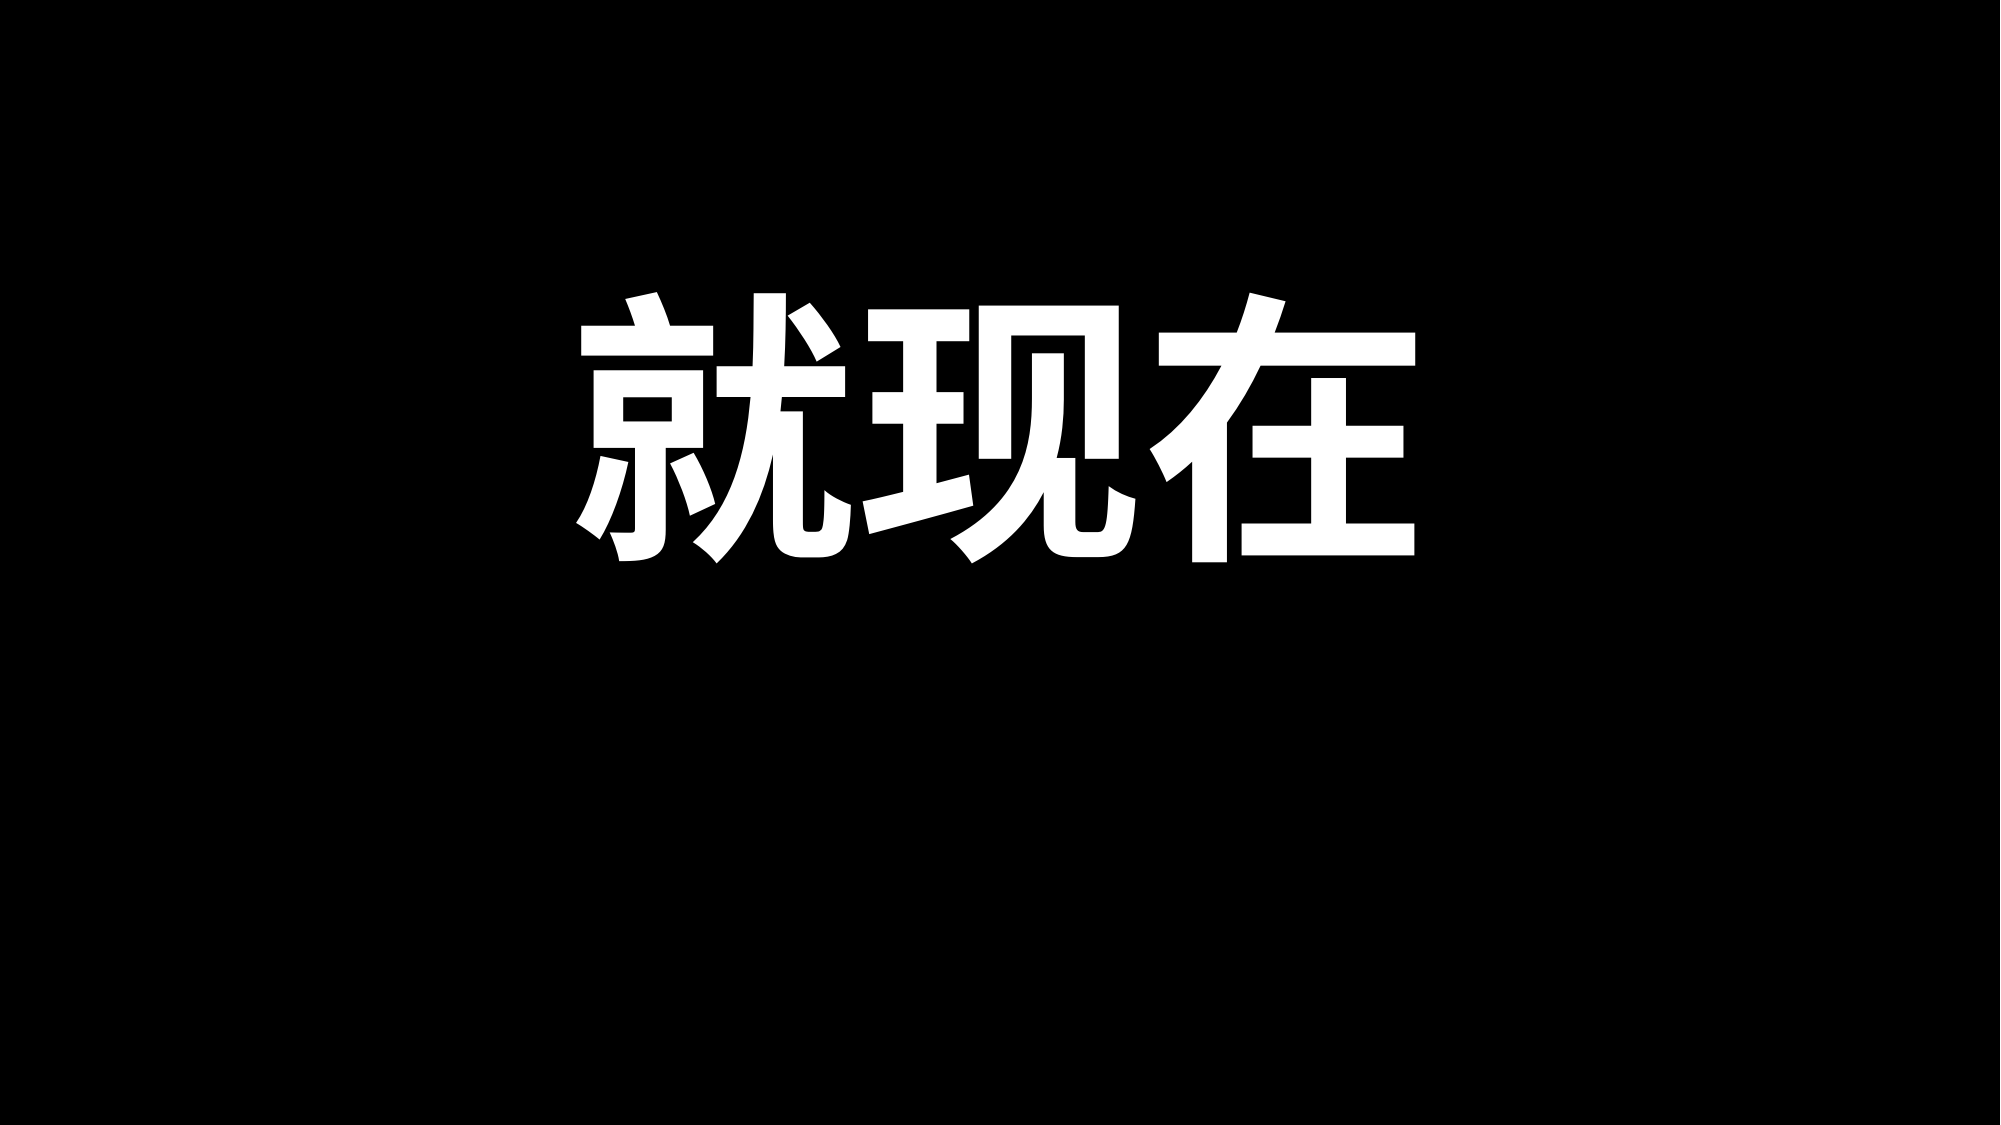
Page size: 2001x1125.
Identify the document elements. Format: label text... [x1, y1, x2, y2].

text_box 就现在 [568, 249, 1432, 595]
